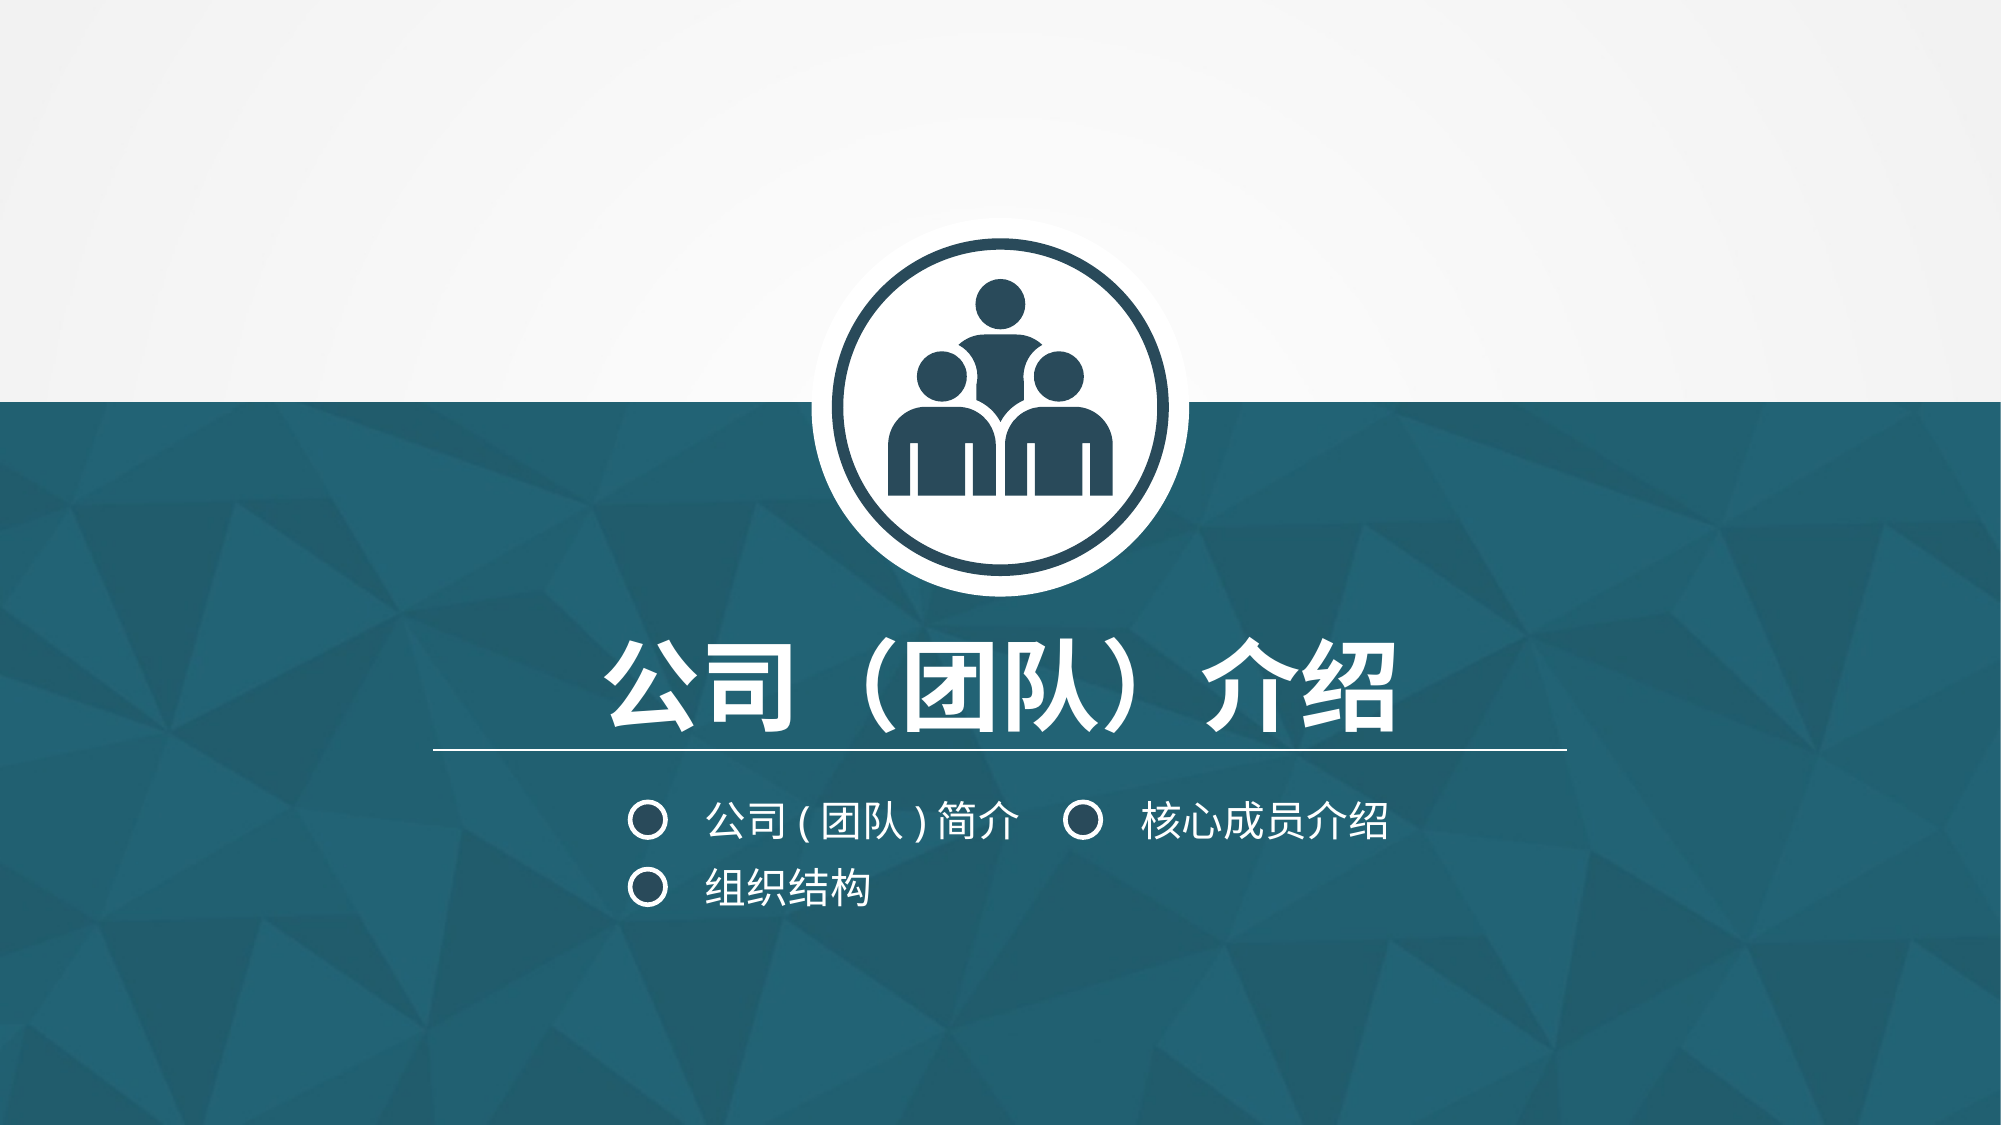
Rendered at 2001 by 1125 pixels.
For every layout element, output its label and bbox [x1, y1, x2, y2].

text_box [811, 217, 1190, 597]
picture [0, 0, 2001, 1125]
